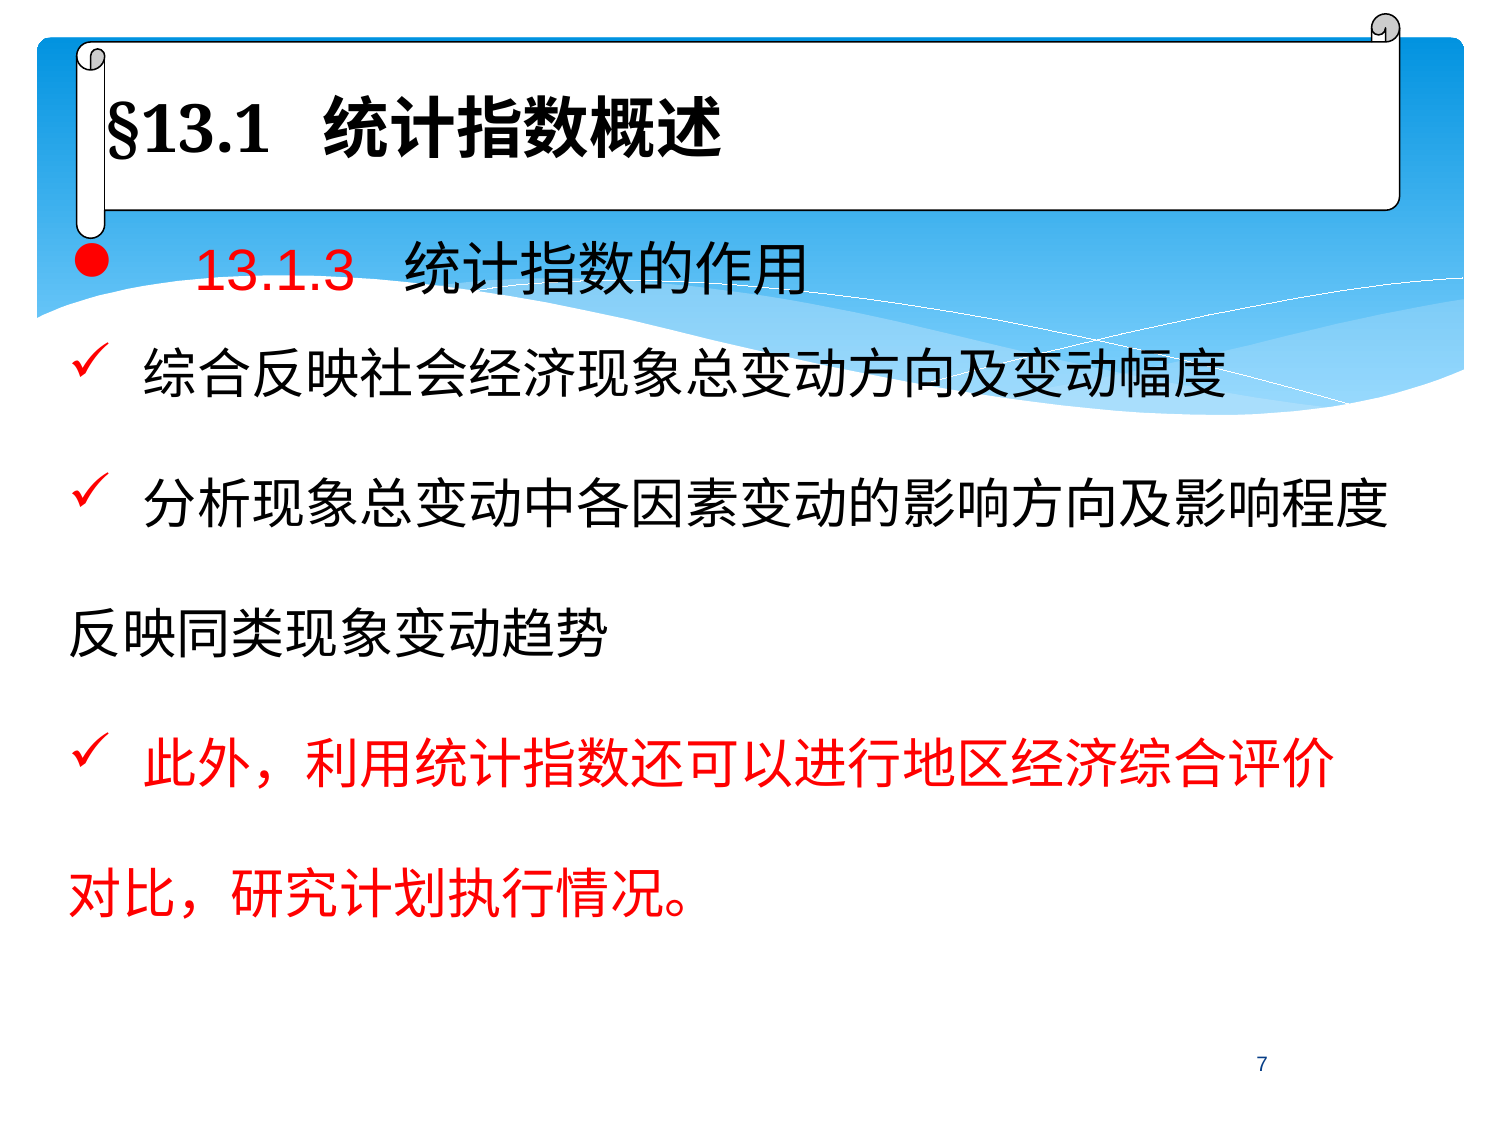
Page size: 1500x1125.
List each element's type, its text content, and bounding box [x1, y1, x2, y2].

text_box 综合反映社会经济现象总变动方向及变动幅度 分析现象总变动中各因素变动的影响方向及影响程度 反映同类现象变动趋势 此外，利用统计指数还可以进行地区经济综合评价 对比，研究计划执行情况。 [53, 267, 1424, 932]
text_box §13.1 统计指数概述 [76, 13, 1400, 239]
slide_number 7 [1074, 1024, 1450, 1103]
text_box 13.1.3 统计指数的作用 [55, 216, 1331, 319]
